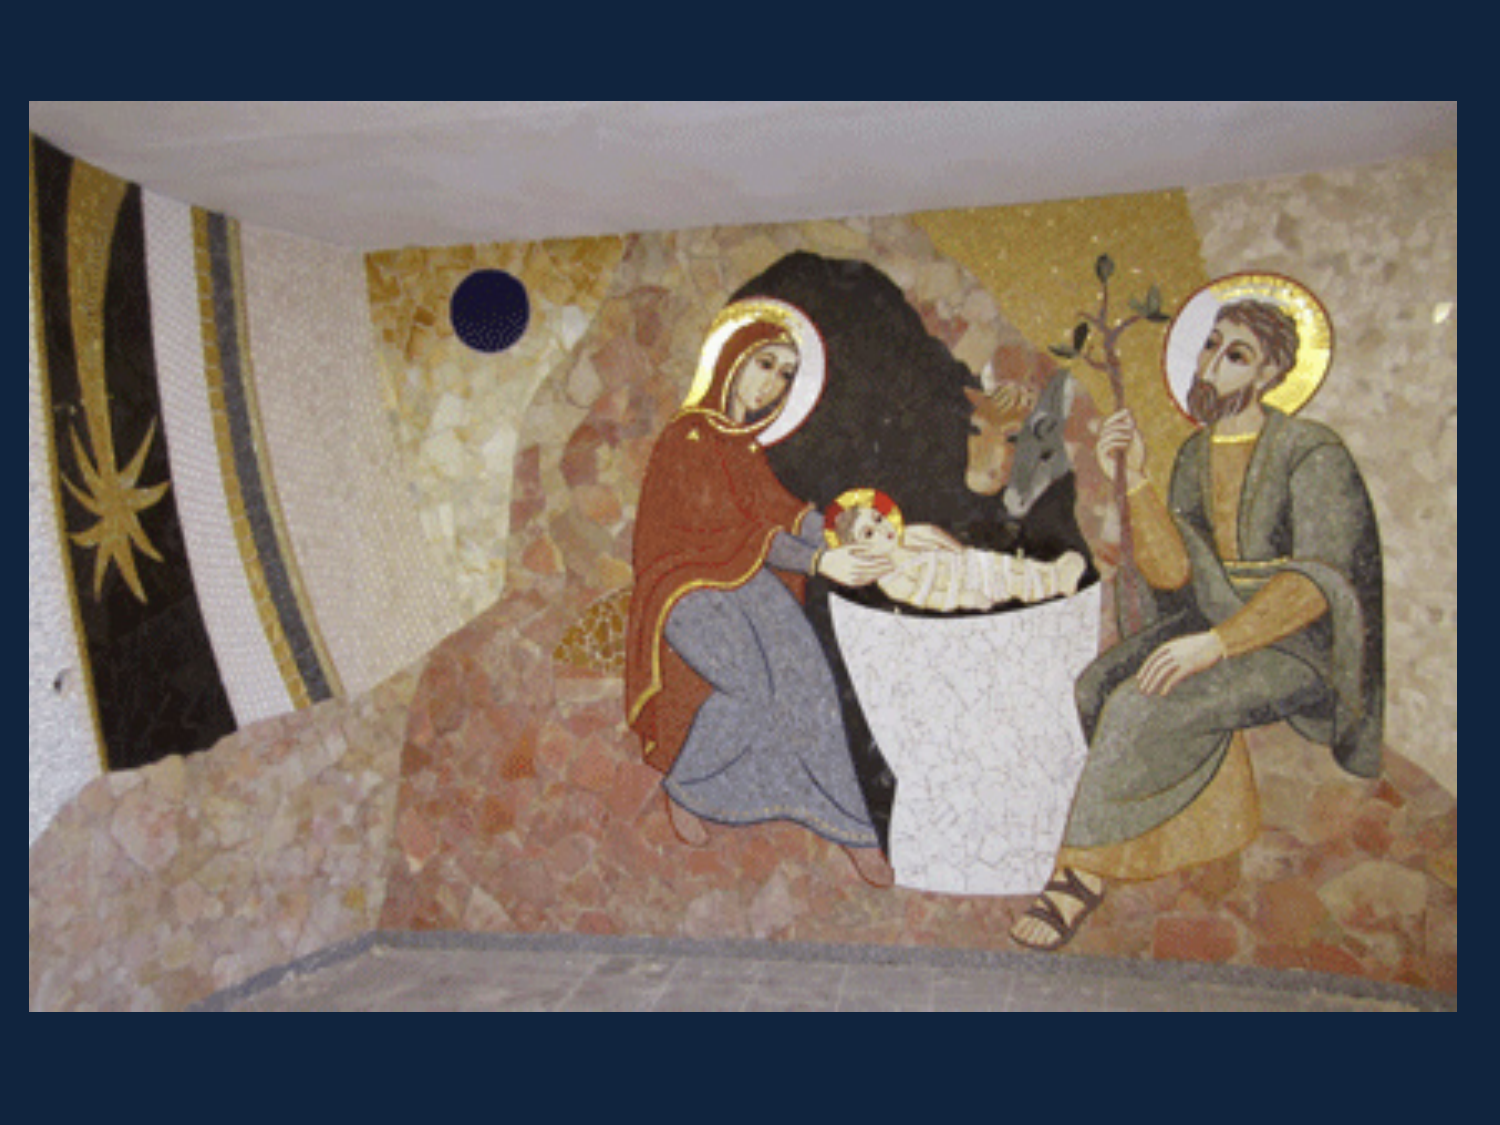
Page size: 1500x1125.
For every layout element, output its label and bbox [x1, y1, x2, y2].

picture [29, 101, 1458, 1012]
